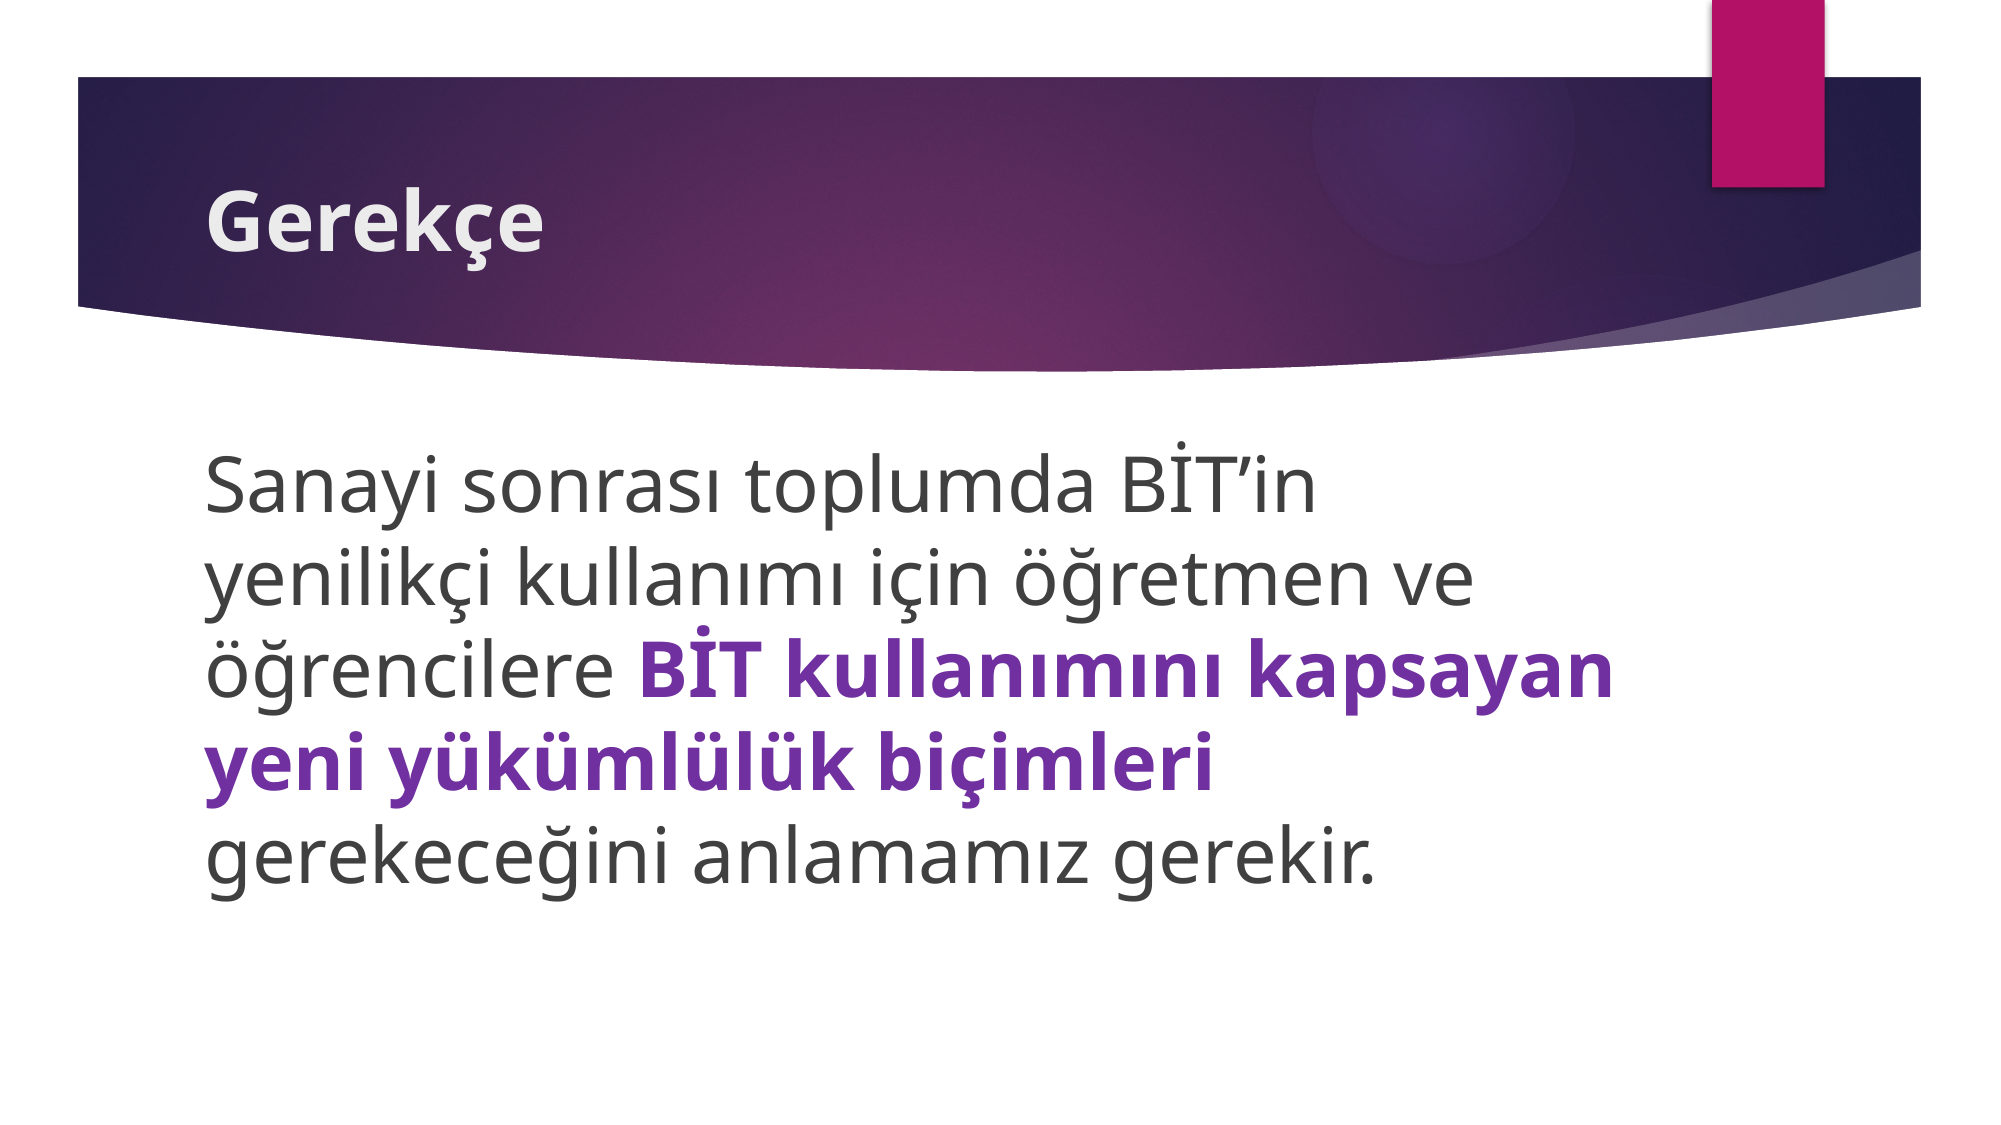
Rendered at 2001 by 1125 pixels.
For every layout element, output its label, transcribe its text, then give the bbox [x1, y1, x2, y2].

title Gerekçe [189, 159, 1627, 276]
list Sanayi sonrası toplumda BİT’in yenilikçi kullanımı için öğretmen ve öğrencilere BİT kullanımını kapsayan yeni yükümlülük biçimleri gerekeceğini anlamamız gerekir. [189, 427, 1638, 988]
